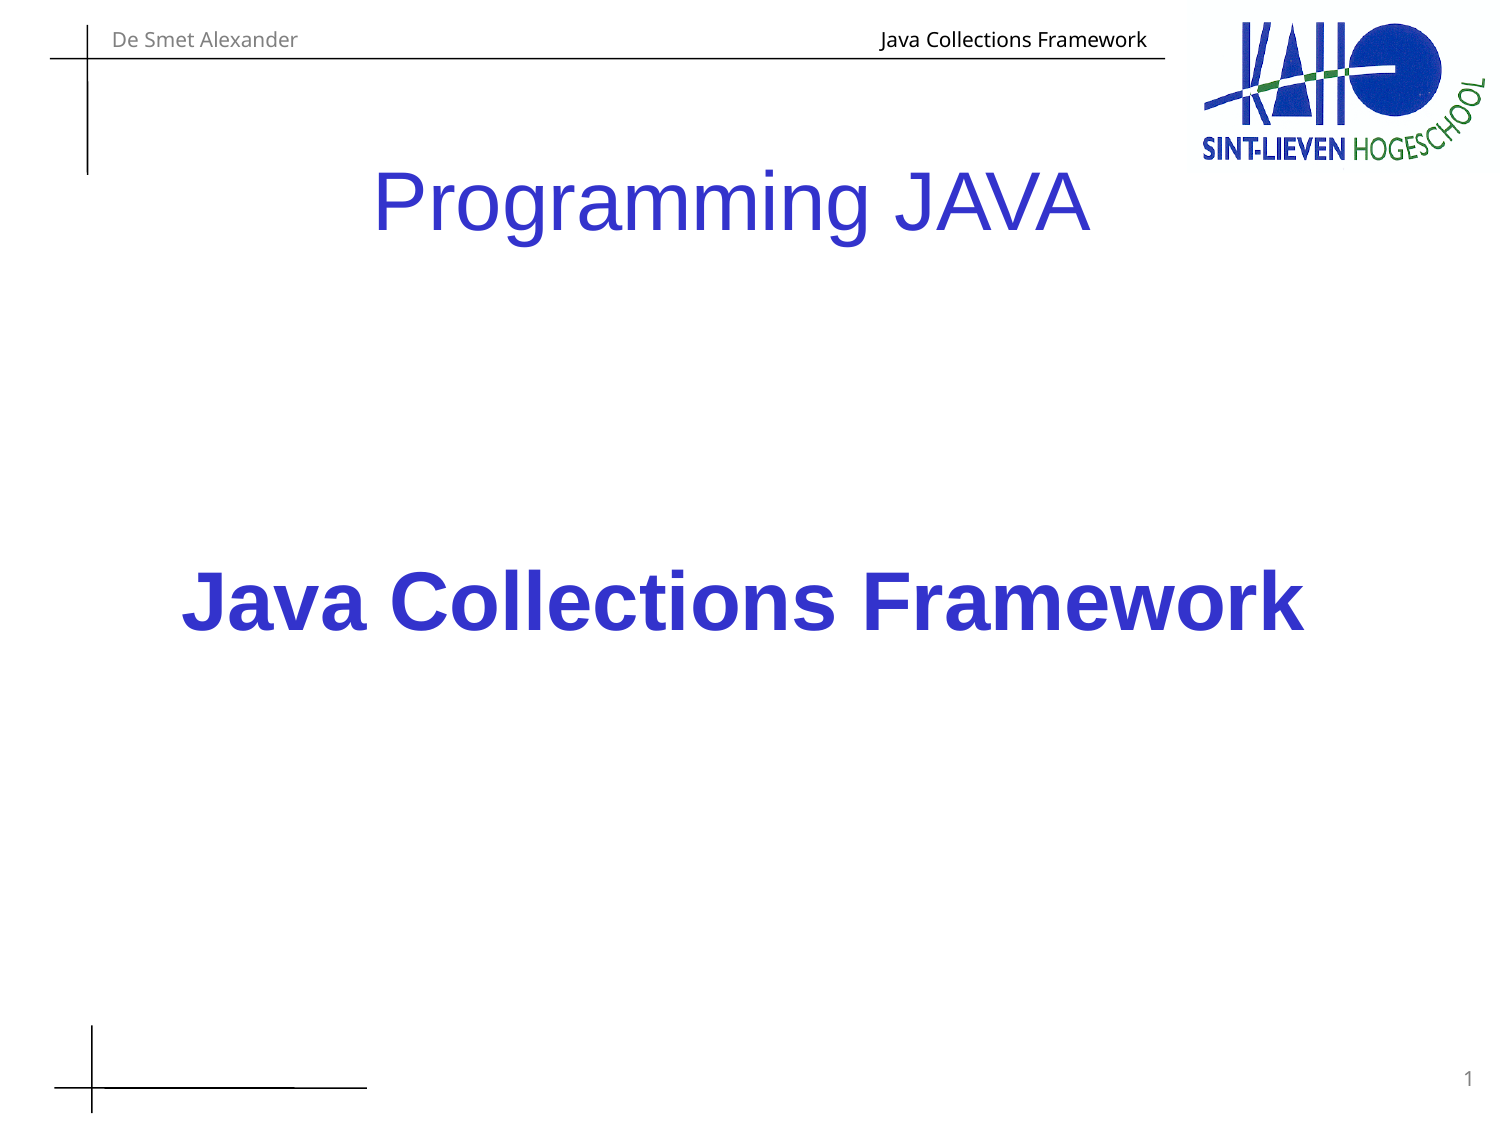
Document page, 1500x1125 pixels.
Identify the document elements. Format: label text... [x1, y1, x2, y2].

picture [1187, 0, 1500, 173]
title Programming JAVA Java Collections Framework [88, 136, 1376, 658]
